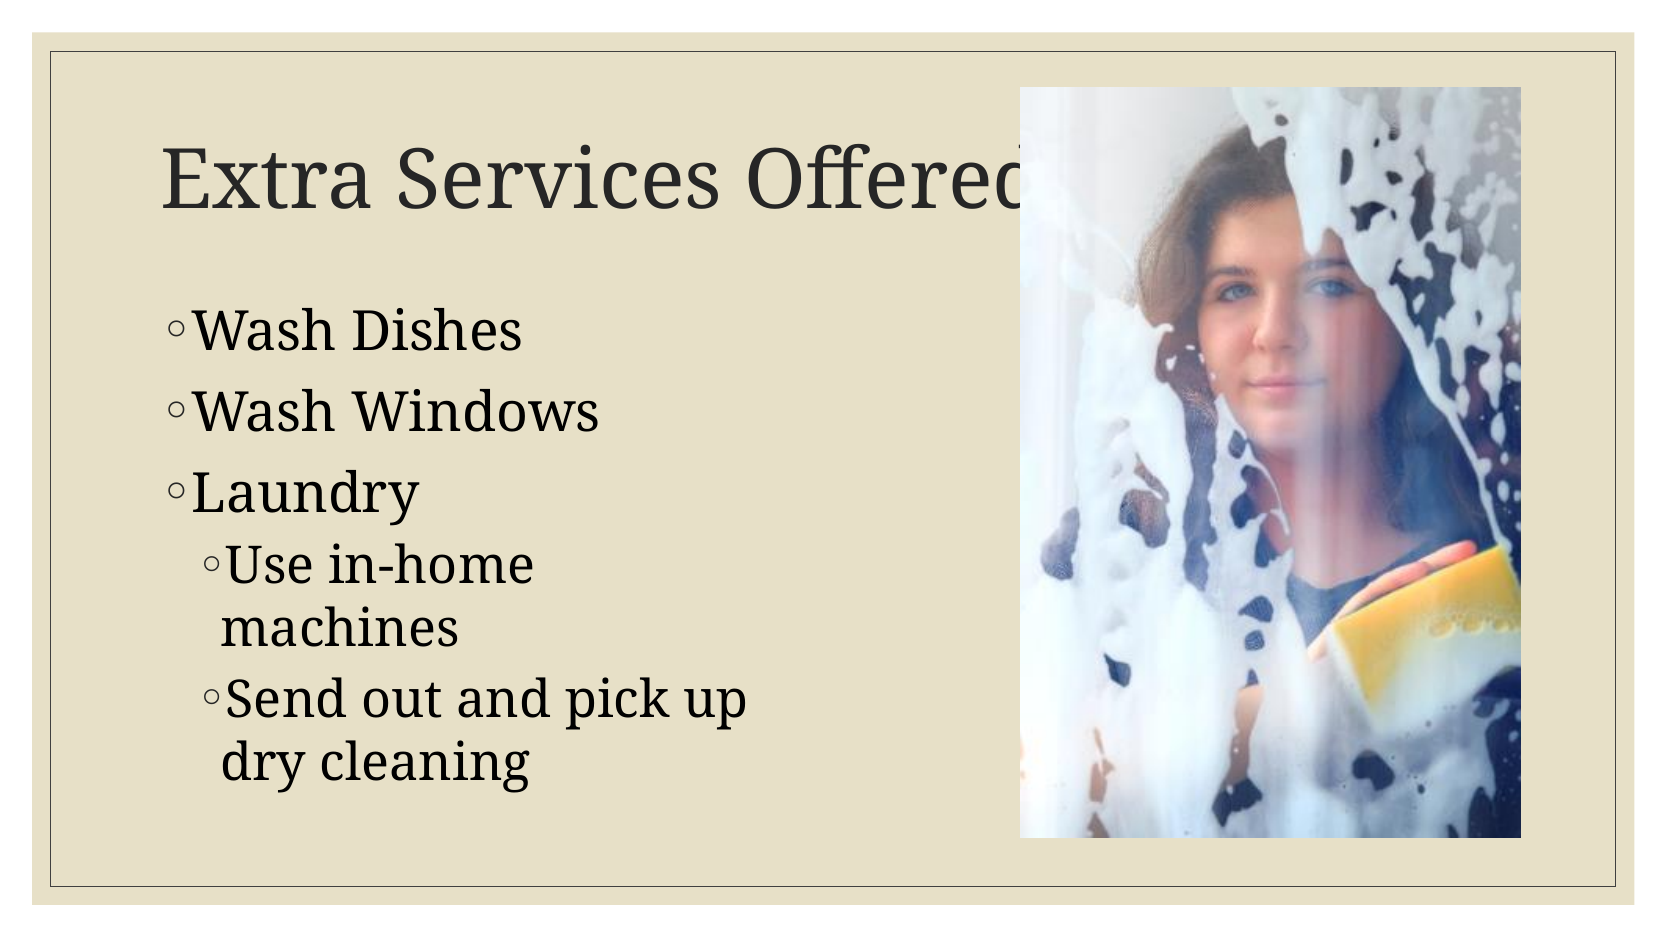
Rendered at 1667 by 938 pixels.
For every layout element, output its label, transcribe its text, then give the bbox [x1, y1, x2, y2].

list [1020, 87, 1521, 838]
title Extra Services Offered [145, 87, 1015, 276]
list Wash Dishes Wash Windows Laundry Use in-home machines Send out and pick up dry cleaning [145, 287, 796, 800]
